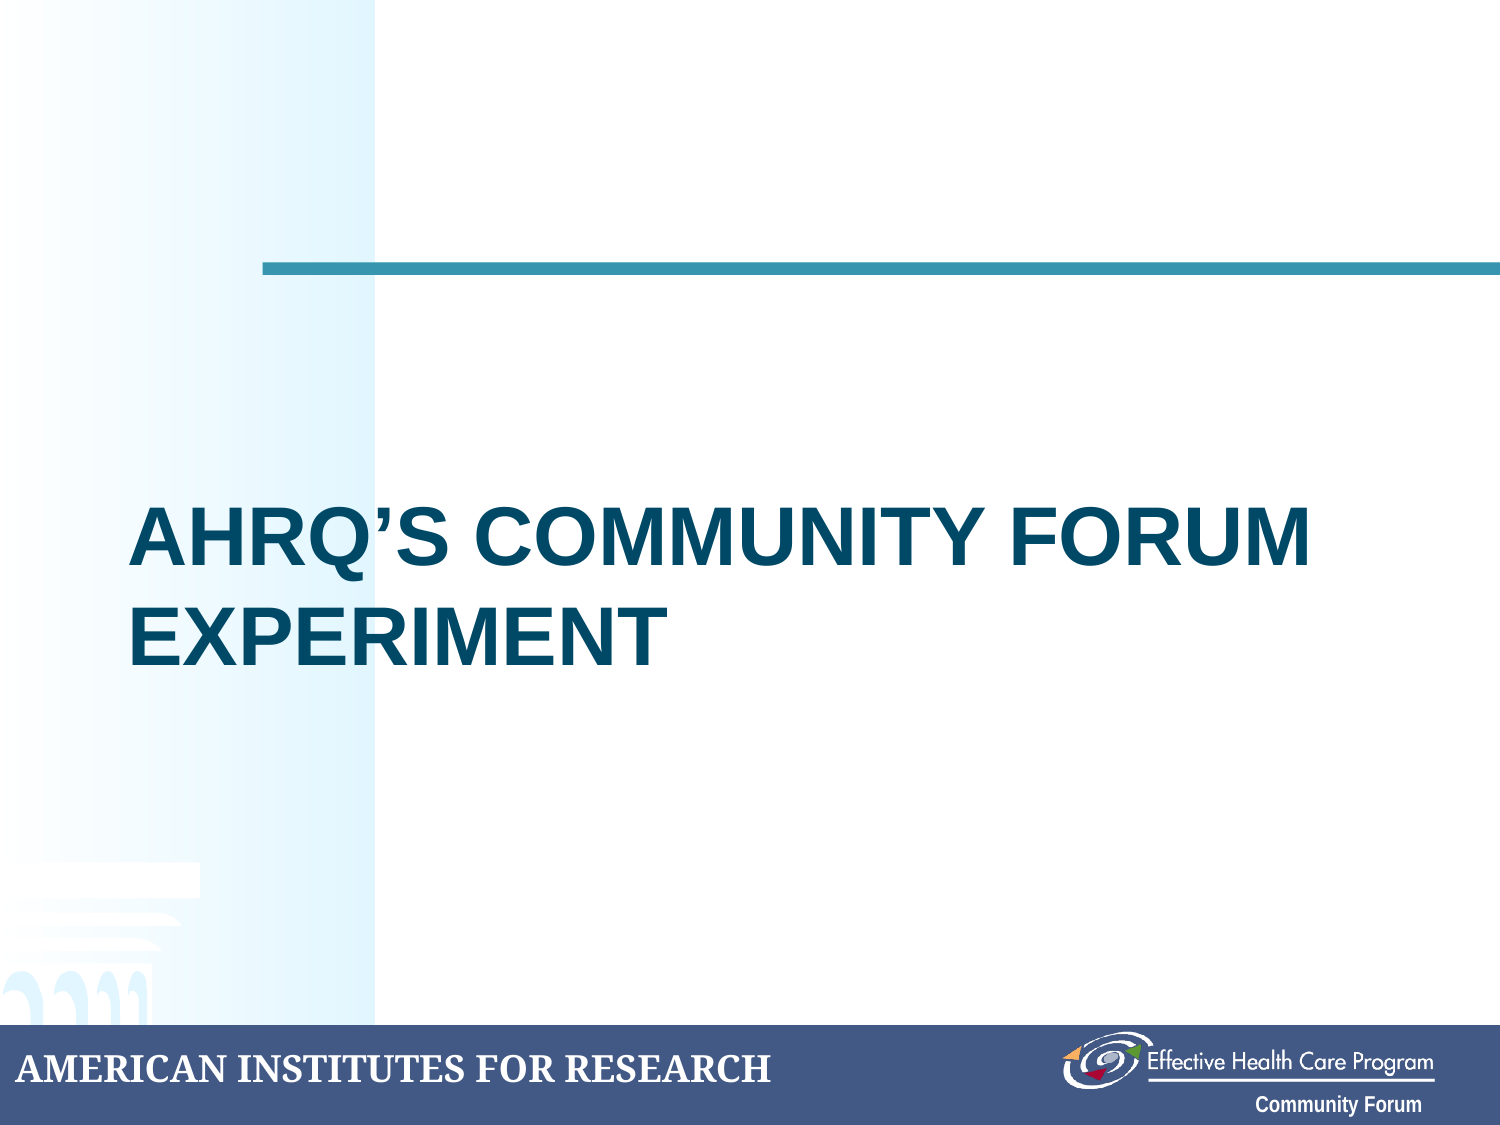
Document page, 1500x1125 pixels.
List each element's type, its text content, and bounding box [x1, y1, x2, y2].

title AHRQ’s Community Forum Experiment [112, 474, 1388, 699]
picture [1062, 1031, 1435, 1089]
